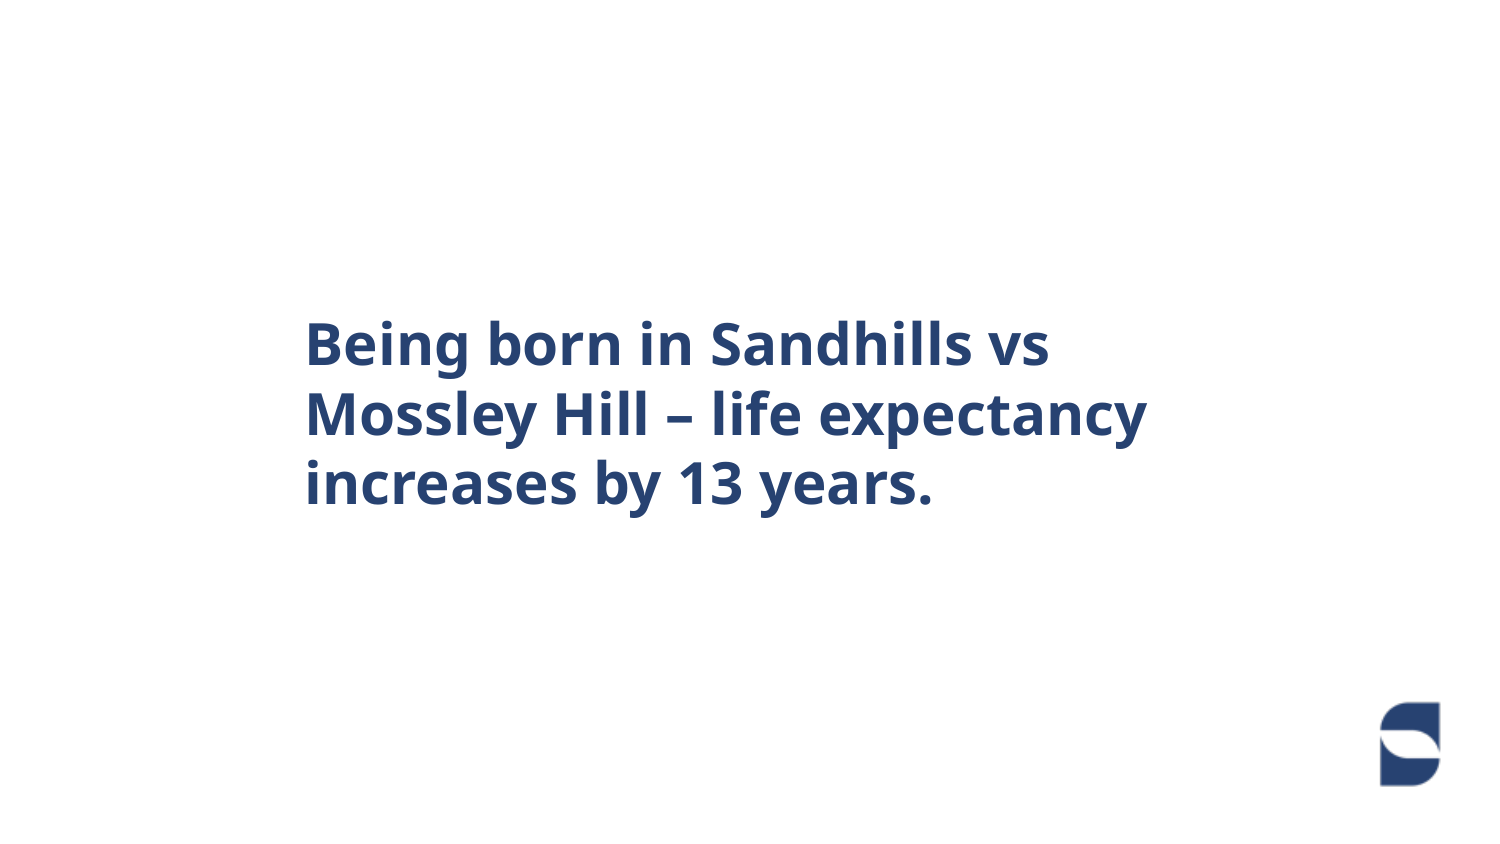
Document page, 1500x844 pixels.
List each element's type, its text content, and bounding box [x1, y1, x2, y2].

picture [1363, 685, 1458, 804]
title Being born in Sandhills vs Mossley Hill – life expectancy increases by 13 years. [289, 292, 1237, 696]
